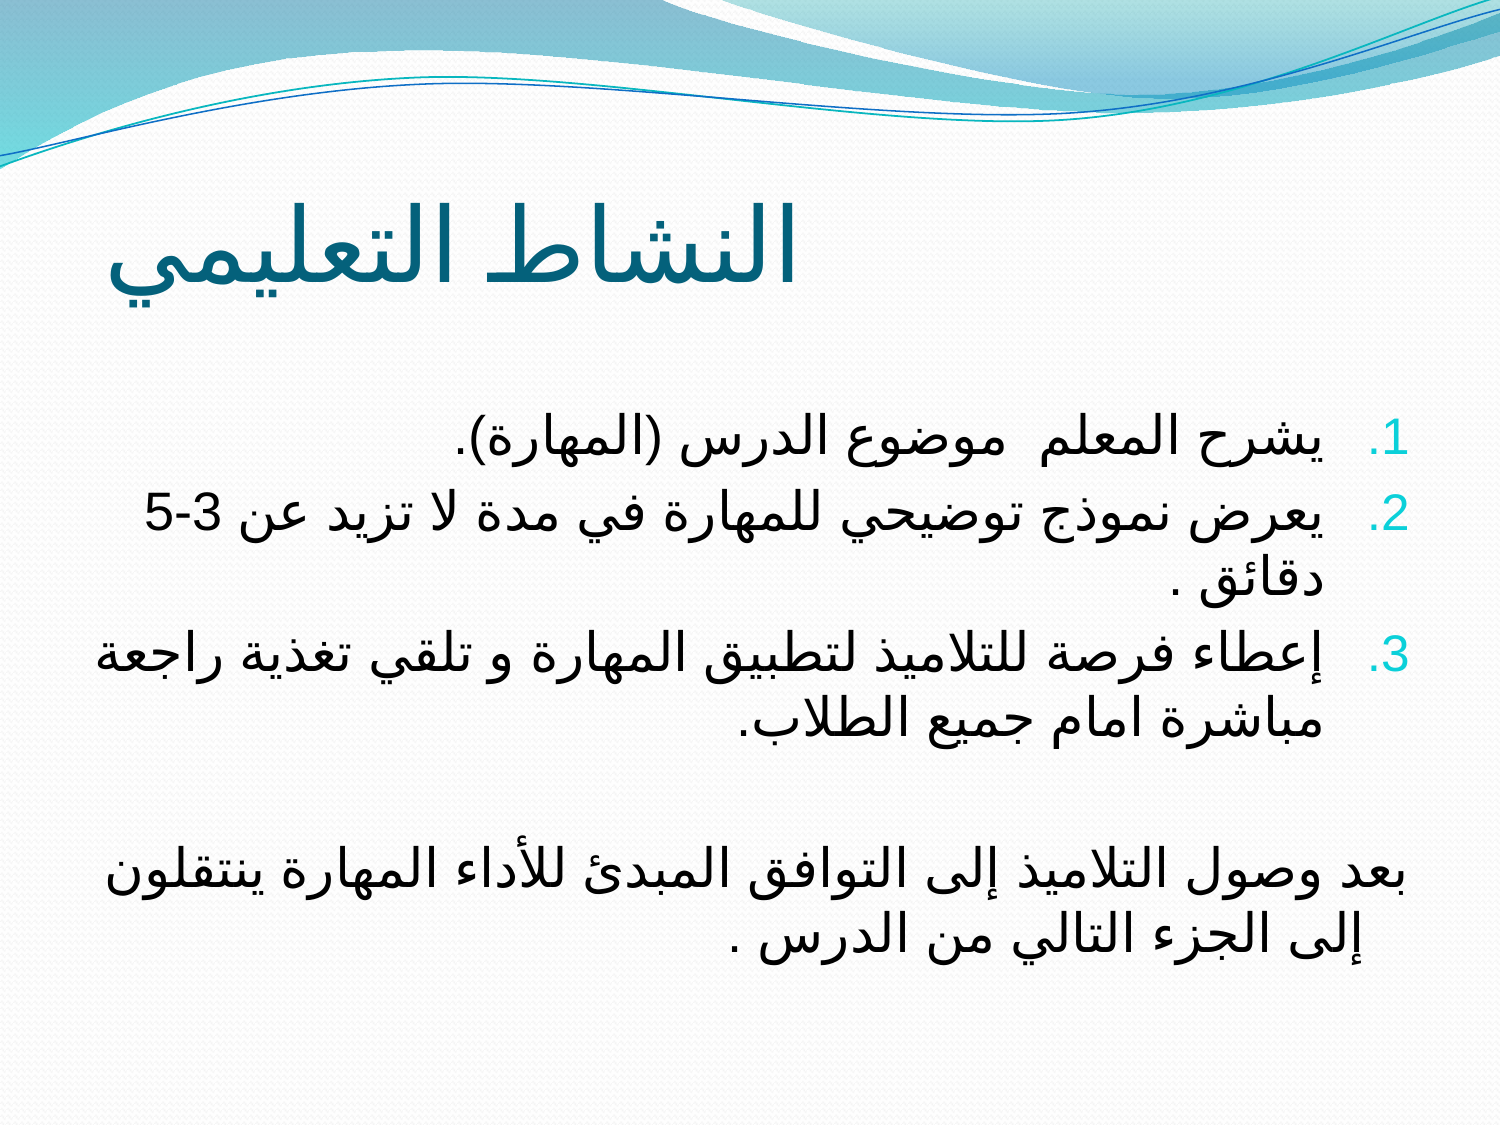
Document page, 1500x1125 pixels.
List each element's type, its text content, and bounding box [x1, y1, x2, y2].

title النشاط التعليمي [75, 115, 1425, 304]
list يشرح المعلم موضوع الدرس (المهارة). يعرض نموذج توضيحي للمهارة في مدة لا تزيد عن 3-5 دقائق . إعطاء فرصة للتلاميذ لتطبيق المهارة و تلقي تغذية راجعة مباشرة امام جميع الطلاب. بعد وصول التلاميذ إلى التوافق المبدئ للأداء المهارة ينتقلون إلى الجزء التالي من الدرس . [75, 317, 1425, 1038]
